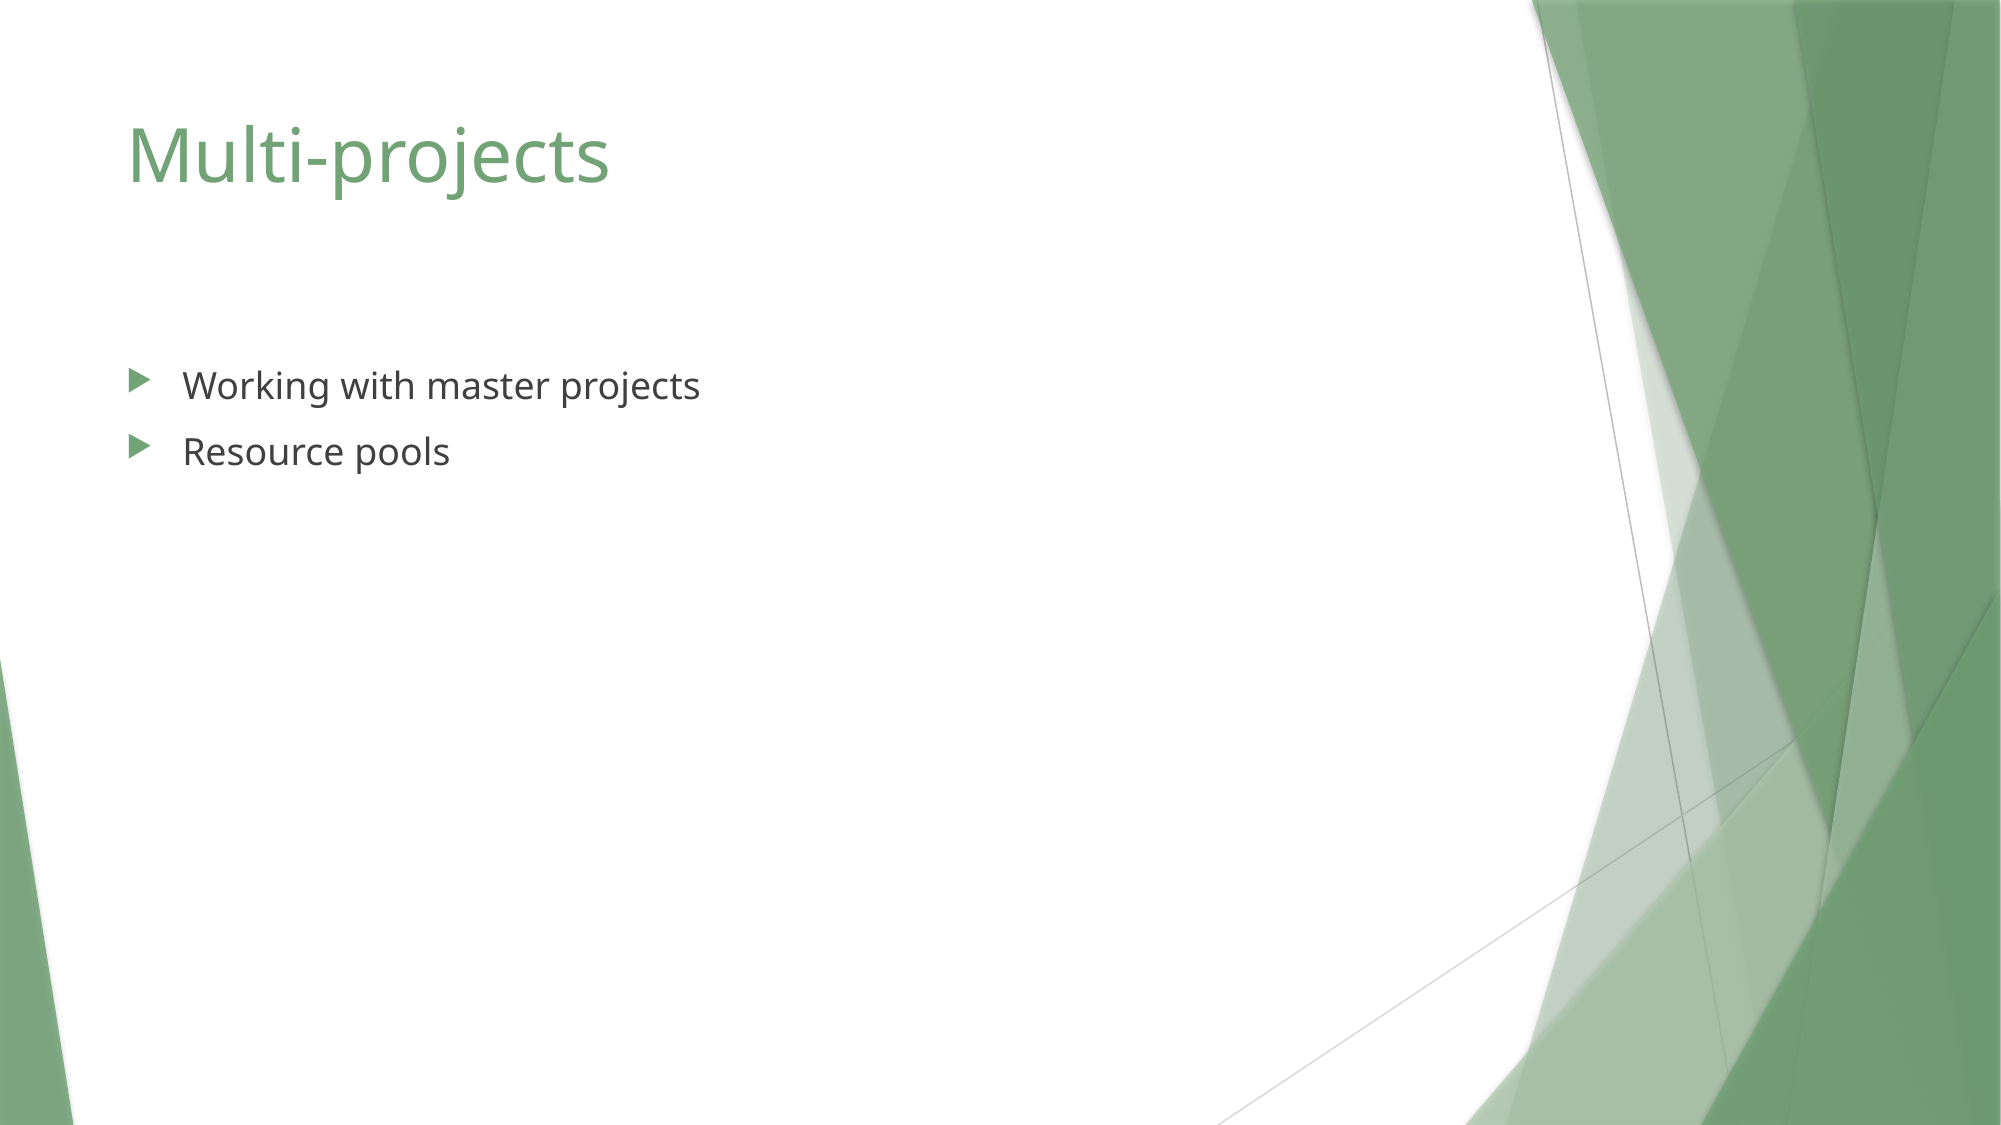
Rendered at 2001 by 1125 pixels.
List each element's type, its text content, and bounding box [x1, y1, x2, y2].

title Multi-projects [111, 99, 1522, 317]
list Working with master projects Resource pools [111, 354, 1522, 992]
